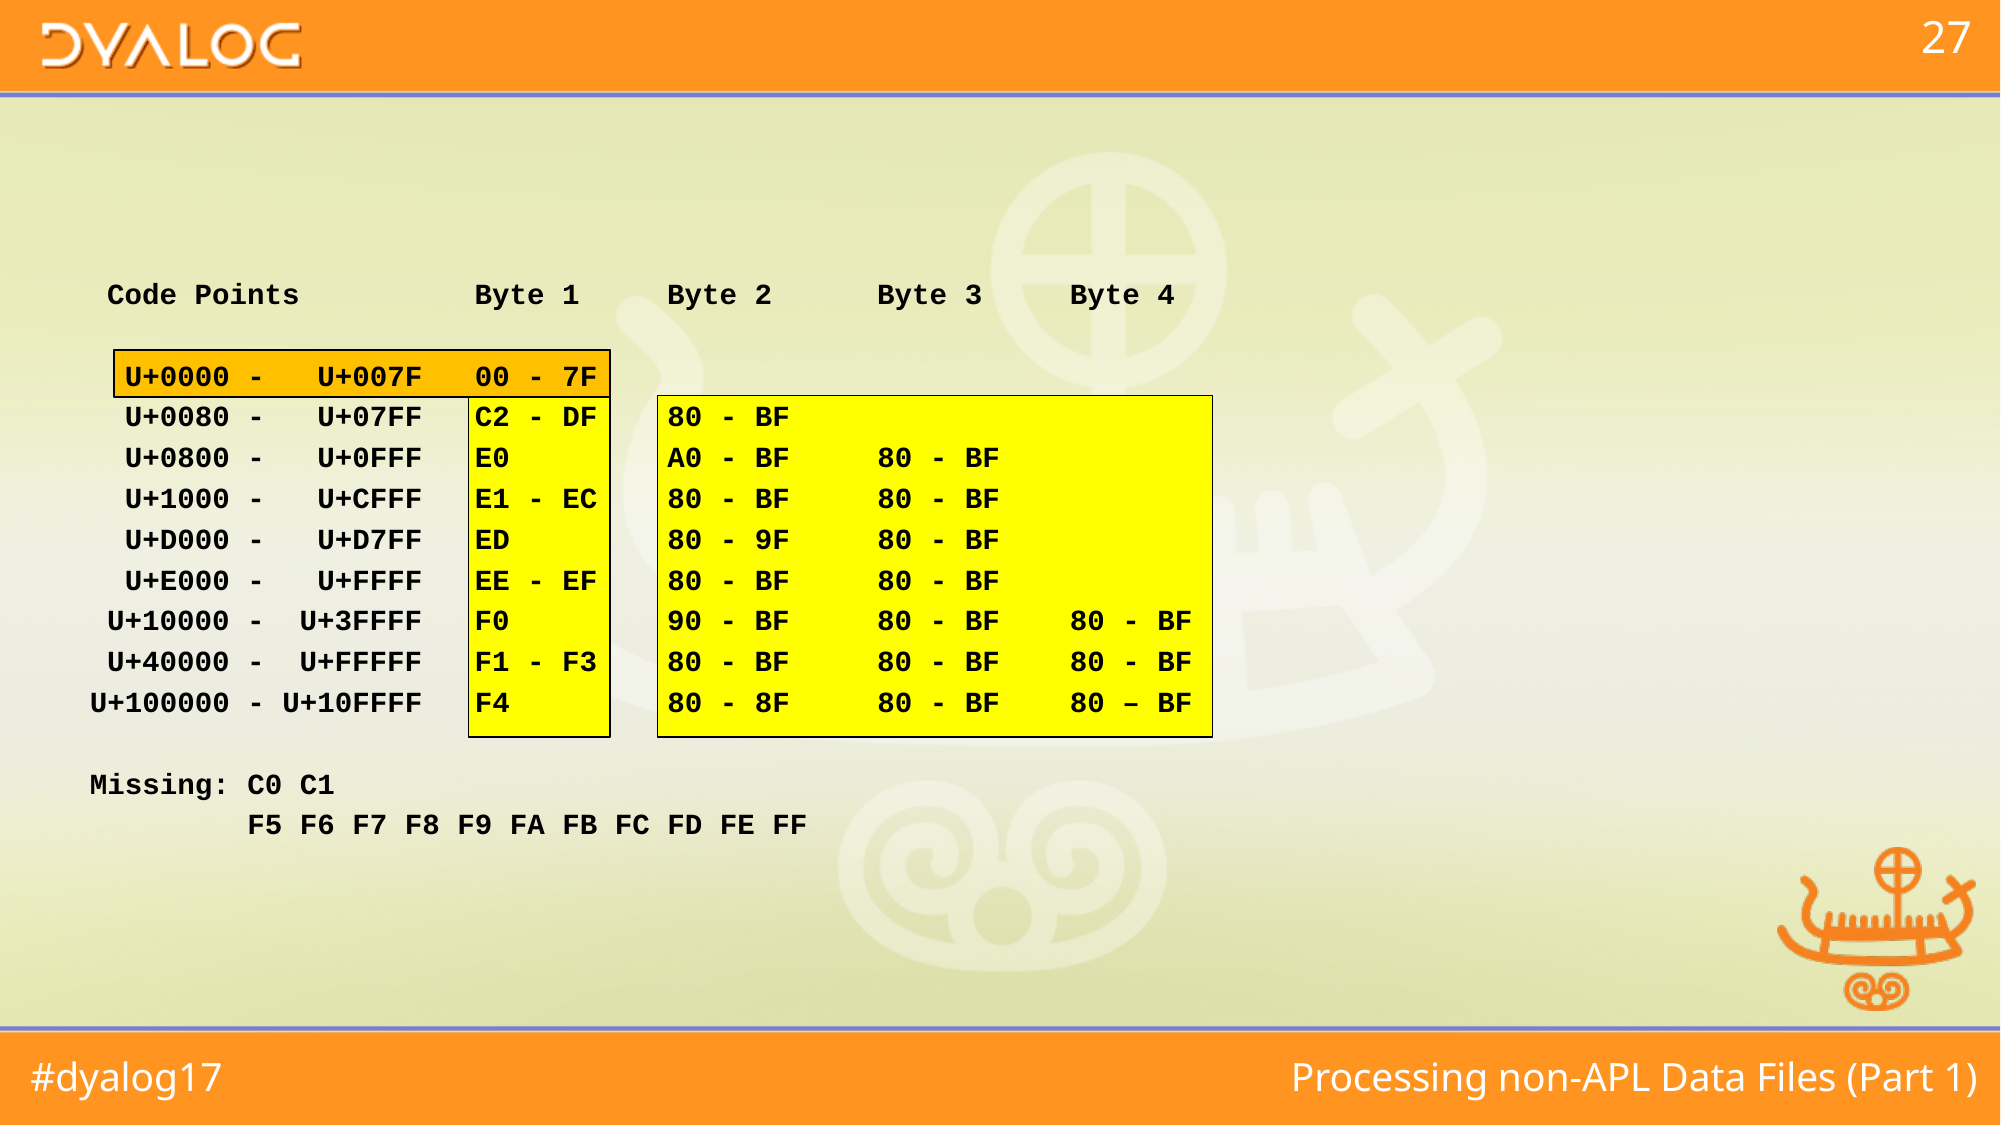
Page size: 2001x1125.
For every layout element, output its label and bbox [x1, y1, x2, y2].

list [74, 267, 1426, 1011]
picture [0, 0, 2001, 1125]
